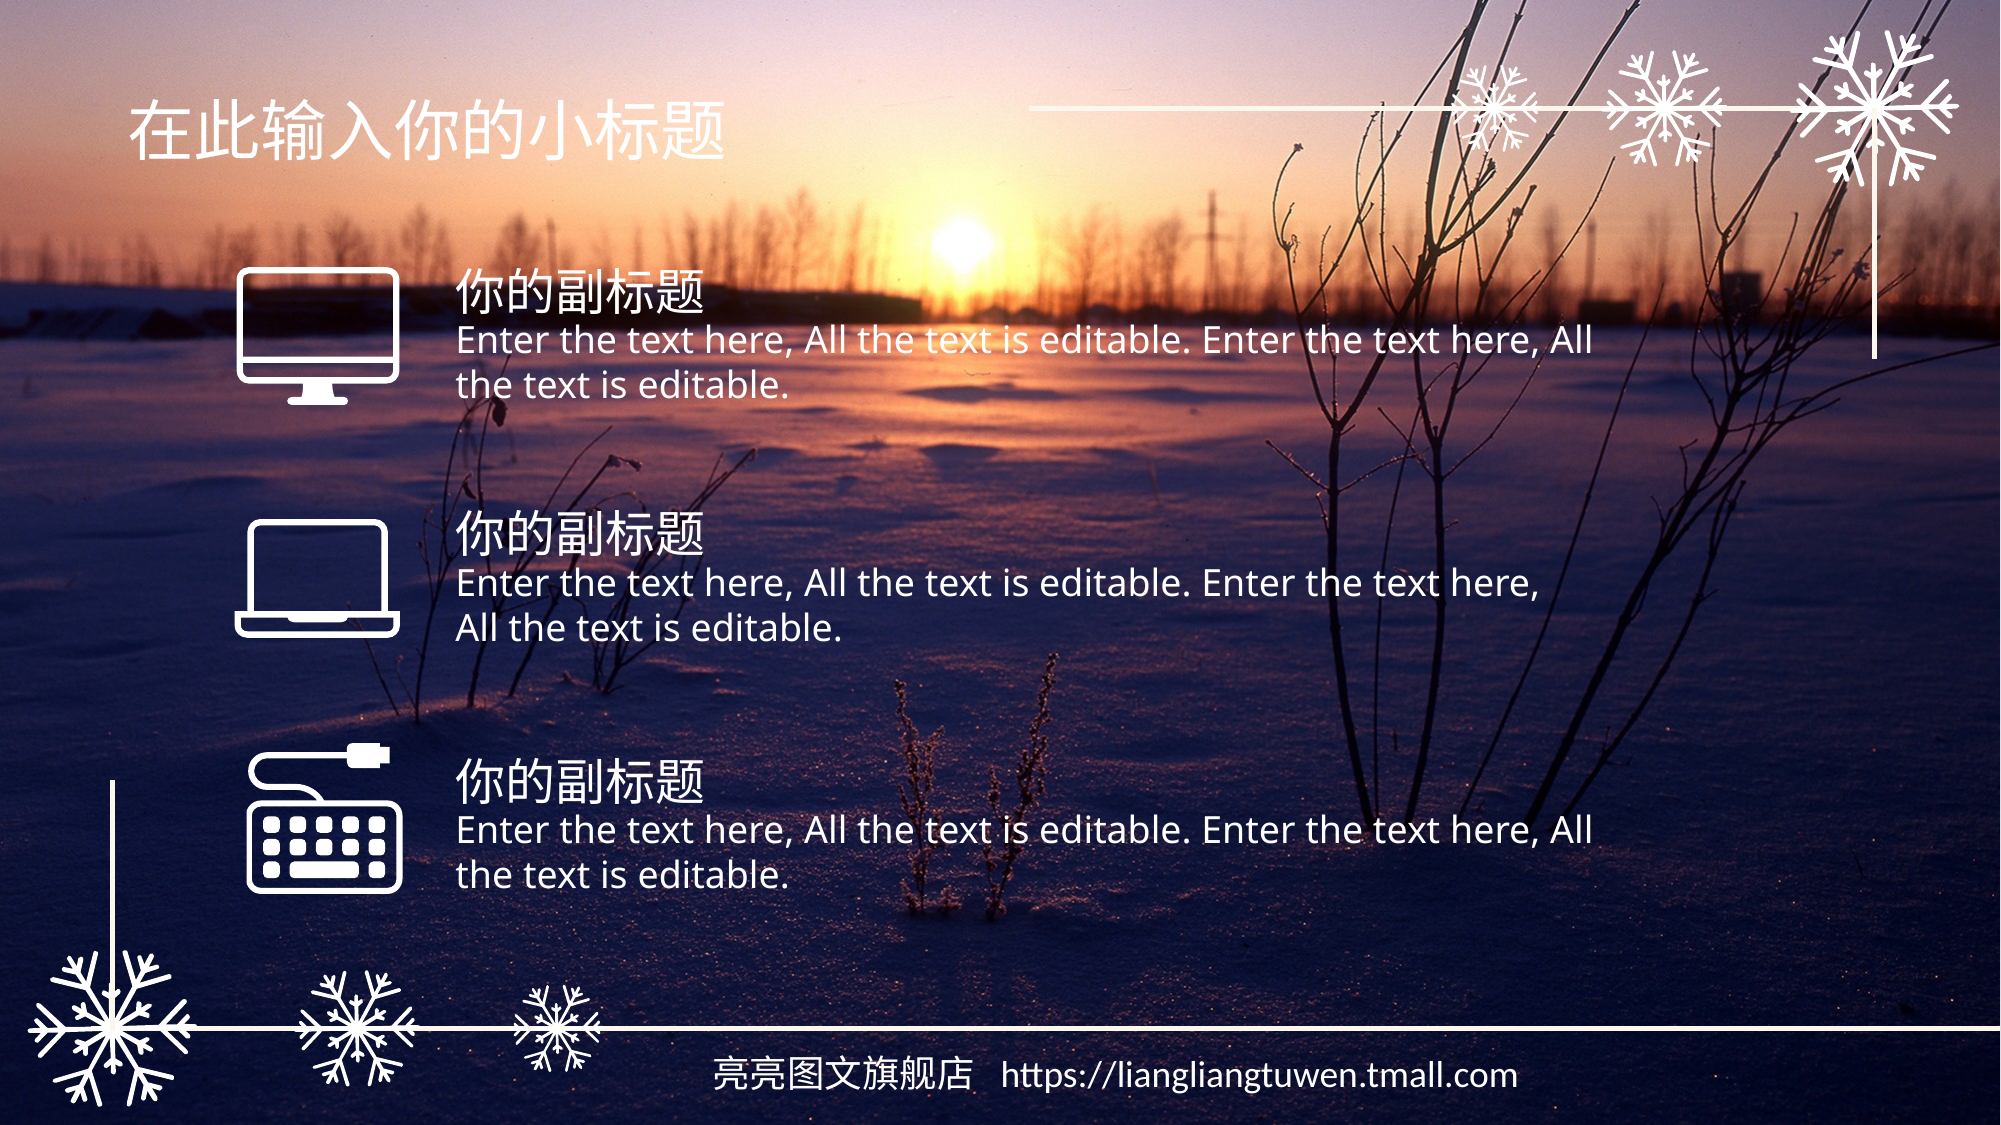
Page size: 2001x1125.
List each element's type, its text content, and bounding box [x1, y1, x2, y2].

picture [0, 0, 2001, 1125]
text_box 你的副标题 [440, 495, 1002, 551]
text_box [234, 519, 400, 638]
text_box Enter the text here, All the text is editable. Enter the text here, All the text is editable. [440, 309, 1610, 414]
text_box 在此输入你的小标题 [112, 81, 1023, 177]
text_box 你的副标题 [440, 742, 1002, 798]
text_box Enter the text here, All the text is editable. Enter the text here, All the text is editable. [440, 551, 1590, 656]
text_box 你的副标题 [440, 253, 1002, 309]
text_box [236, 267, 400, 405]
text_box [1028, 26, 1958, 360]
text_box Enter the text here, All the text is editable. Enter the text here, All the text is editable. [440, 798, 1610, 904]
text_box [29, 946, 2000, 1111]
